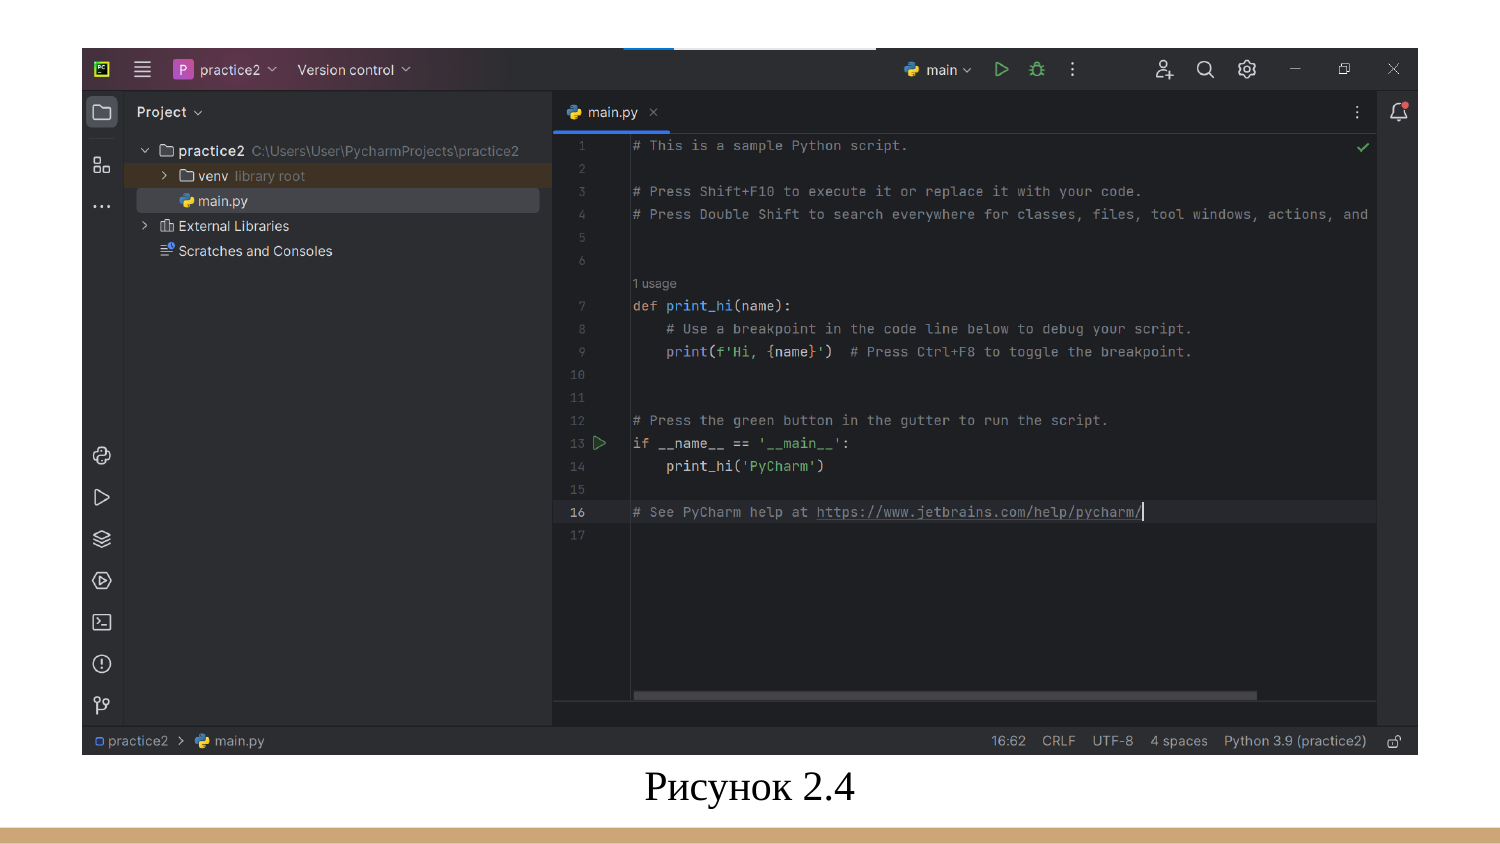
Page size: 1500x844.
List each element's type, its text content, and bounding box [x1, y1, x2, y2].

title Рисунок 2.4 [82, 761, 1418, 813]
picture [82, 47, 1418, 756]
